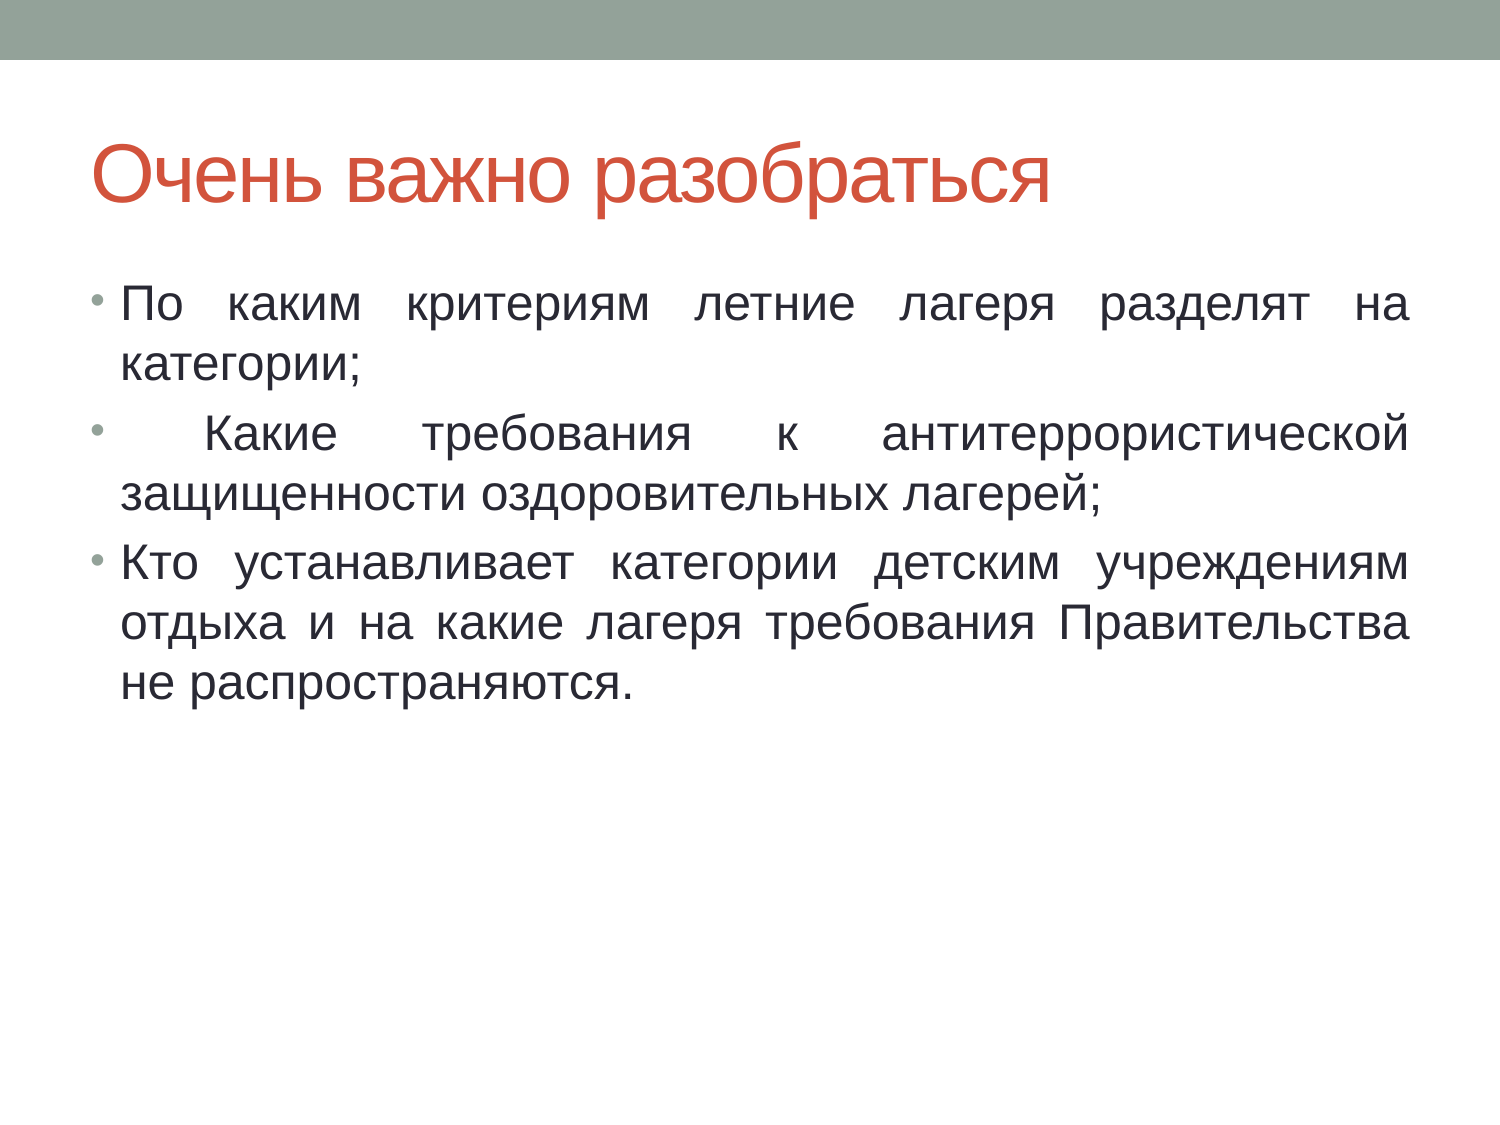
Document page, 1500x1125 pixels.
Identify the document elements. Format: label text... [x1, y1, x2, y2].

list По каким критериям летние лагеря разделят на категории; Какие требования к антитеррористической защищенности оздоровительных лагерей; Кто устанавливает категории детским учреждениям отдыха и на какие лагеря требования Правительства не распространяются. [75, 262, 1425, 1063]
title Очень важно разобраться [75, 87, 1425, 250]
